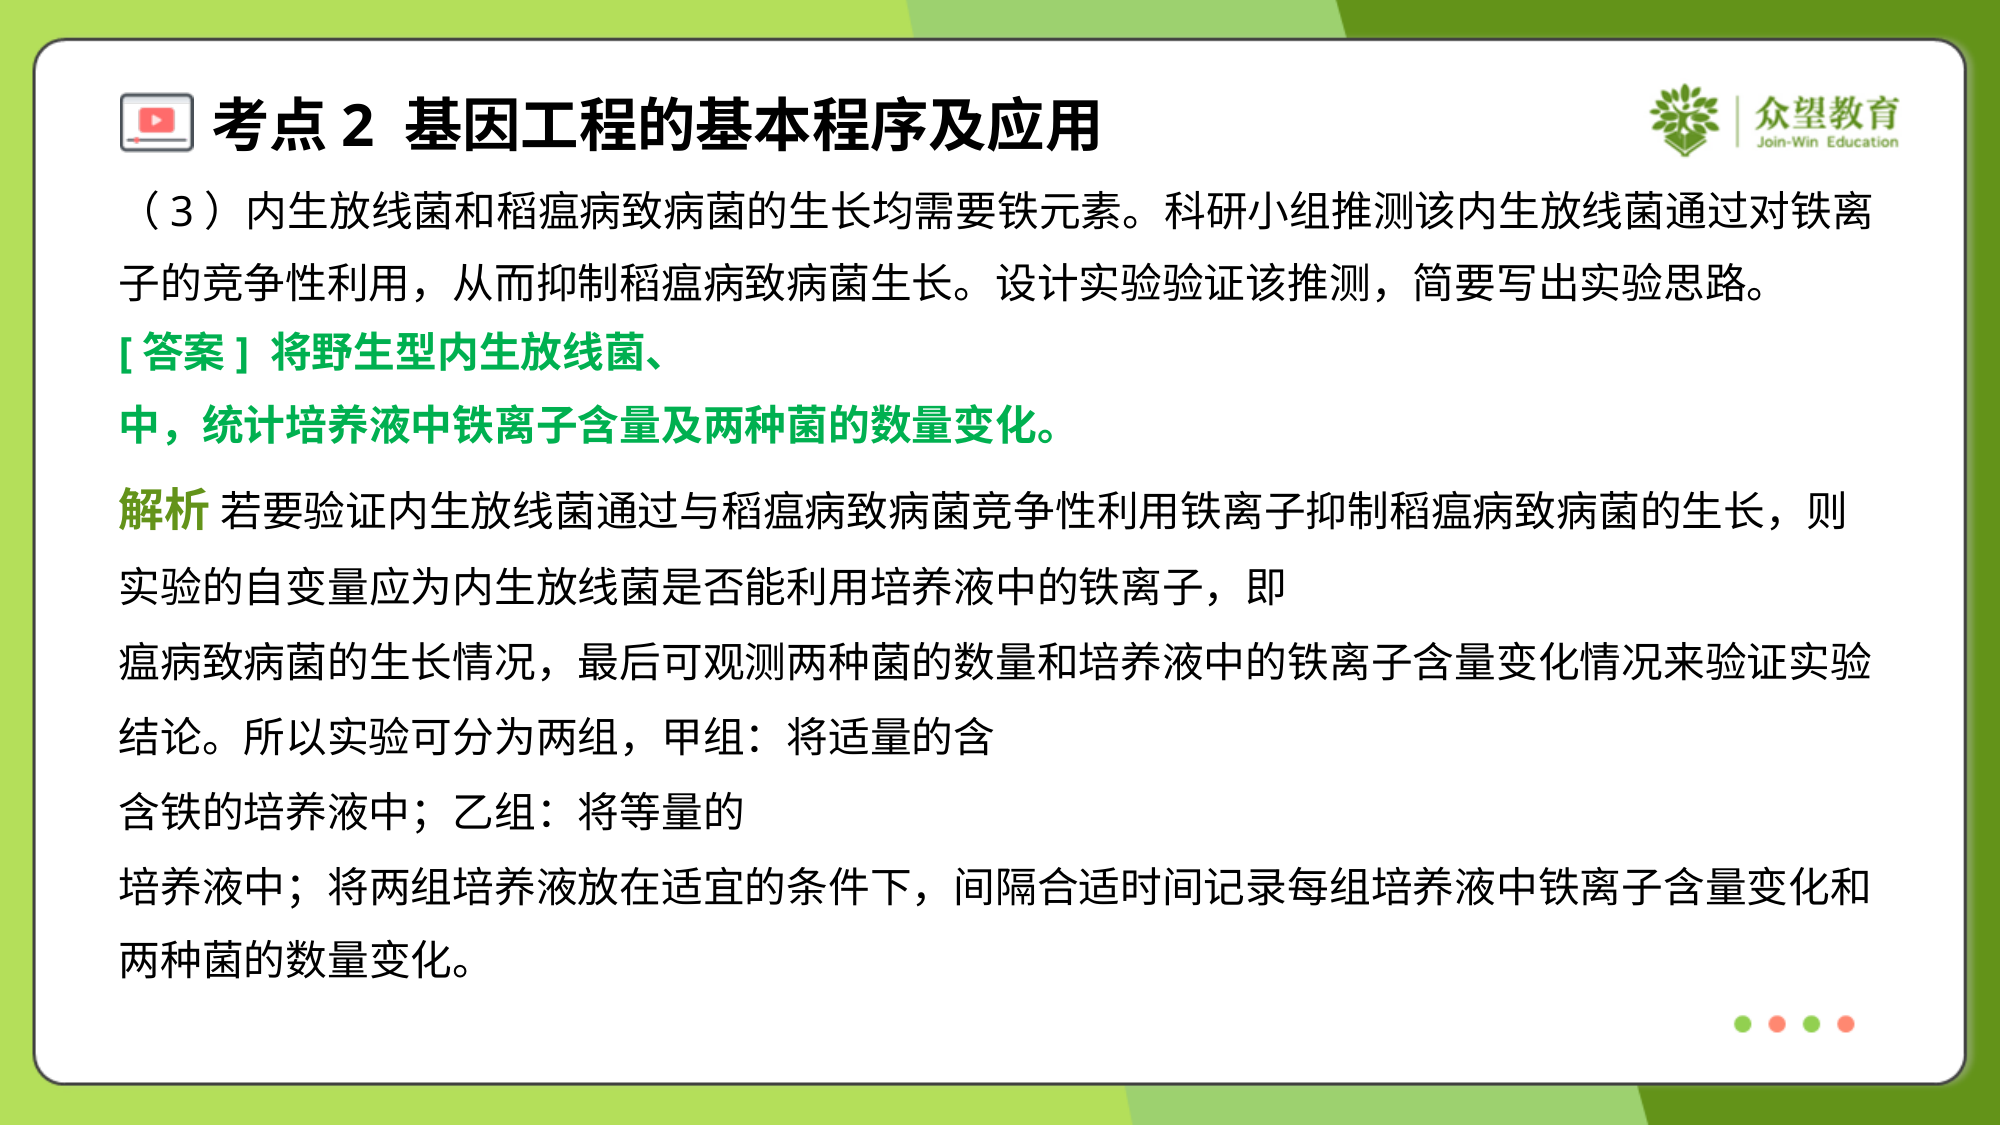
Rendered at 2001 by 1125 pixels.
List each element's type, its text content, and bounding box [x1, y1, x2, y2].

text_box （3）内生放线菌和稻瘟病致病菌的生长均需要铁元素。科研小组推测该内生放线菌通过对铁离 子的竞争性利用，从而抑制稻瘟病致病菌生长。设计实验验证该推测，简要写出实验思路。 [118, 159, 1883, 300]
picture [0, 0, 2000, 1125]
